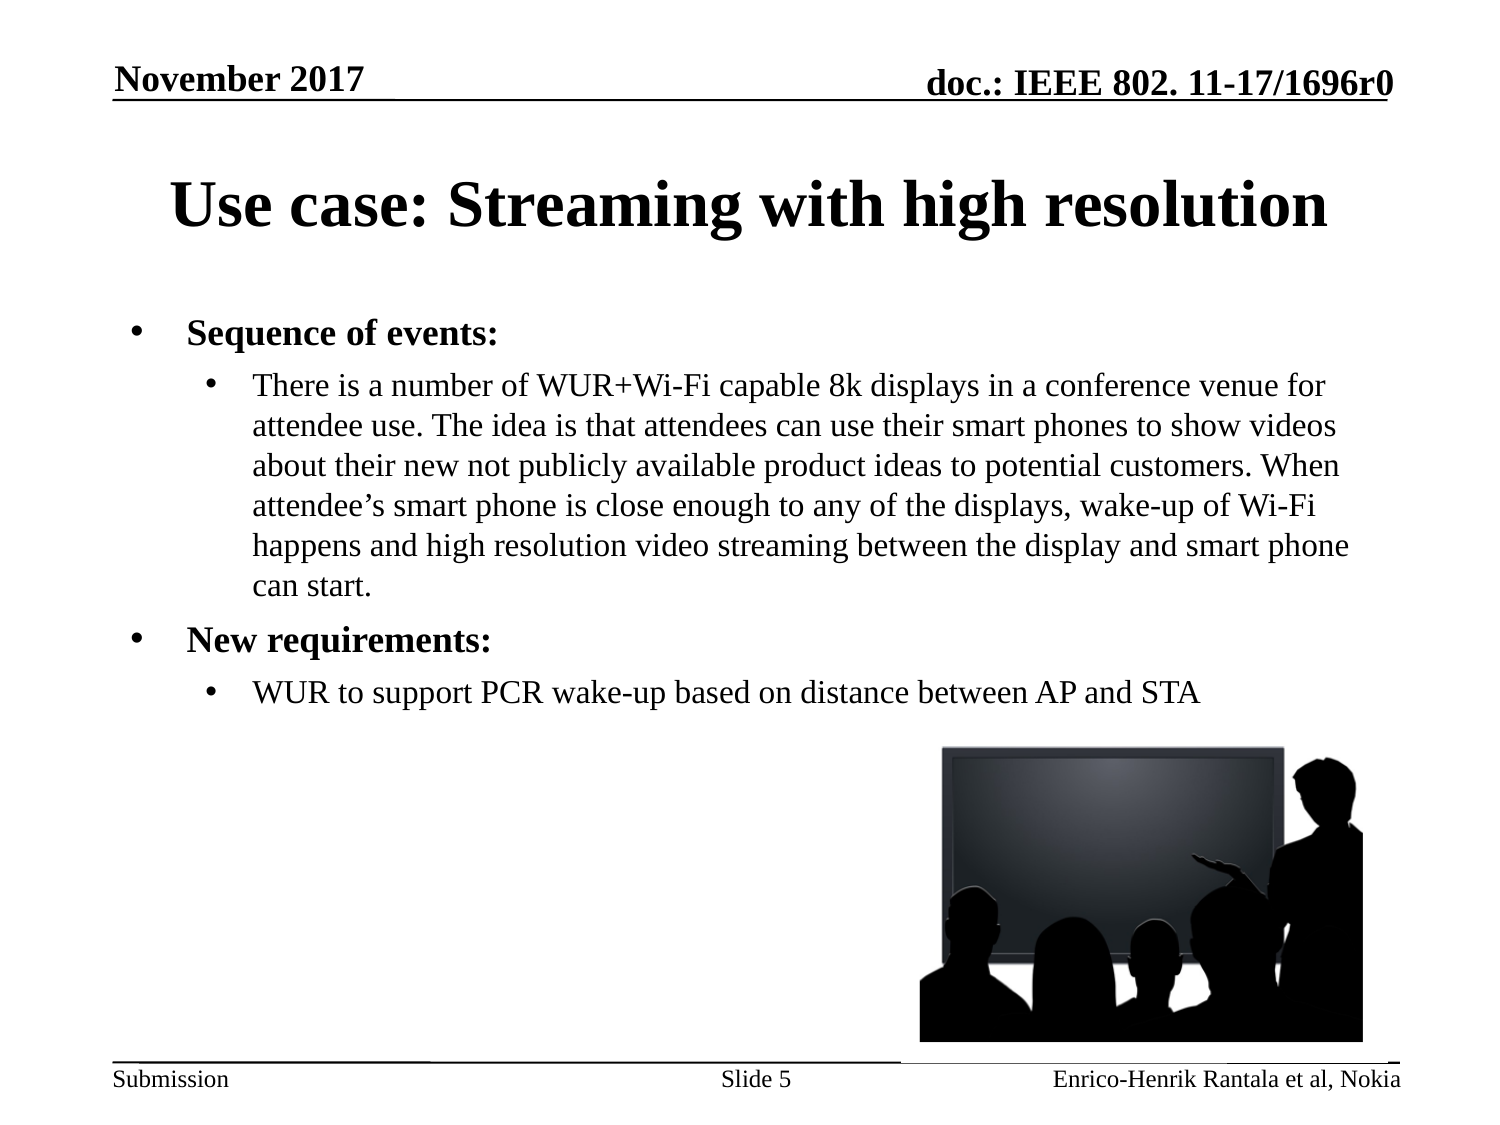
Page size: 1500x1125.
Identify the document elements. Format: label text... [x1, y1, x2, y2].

picture [901, 720, 1388, 1063]
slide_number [114, 54, 423, 100]
title Use case: Streaming with high resolution [112, 112, 1388, 288]
slide_number Slide 5 [712, 1061, 800, 1123]
footer Enrico-Henrik Rantala et al, Nokia [878, 1061, 1402, 1093]
list Sequence of events: There is a number of WUR+Wi-Fi capable 8k displays in a conference venue for attendee use. The idea is that attendees can use their smart phones to show videos about their new not publicly available product ideas to potential customers. When attendee’s smart phone is close enough to any of the displays, wake-up of Wi-Fi happens and high resolution video streaming between the display and smart phone can start. New requirements: WUR to support PCR wake-up based on distance between AP and STA [114, 299, 1388, 976]
